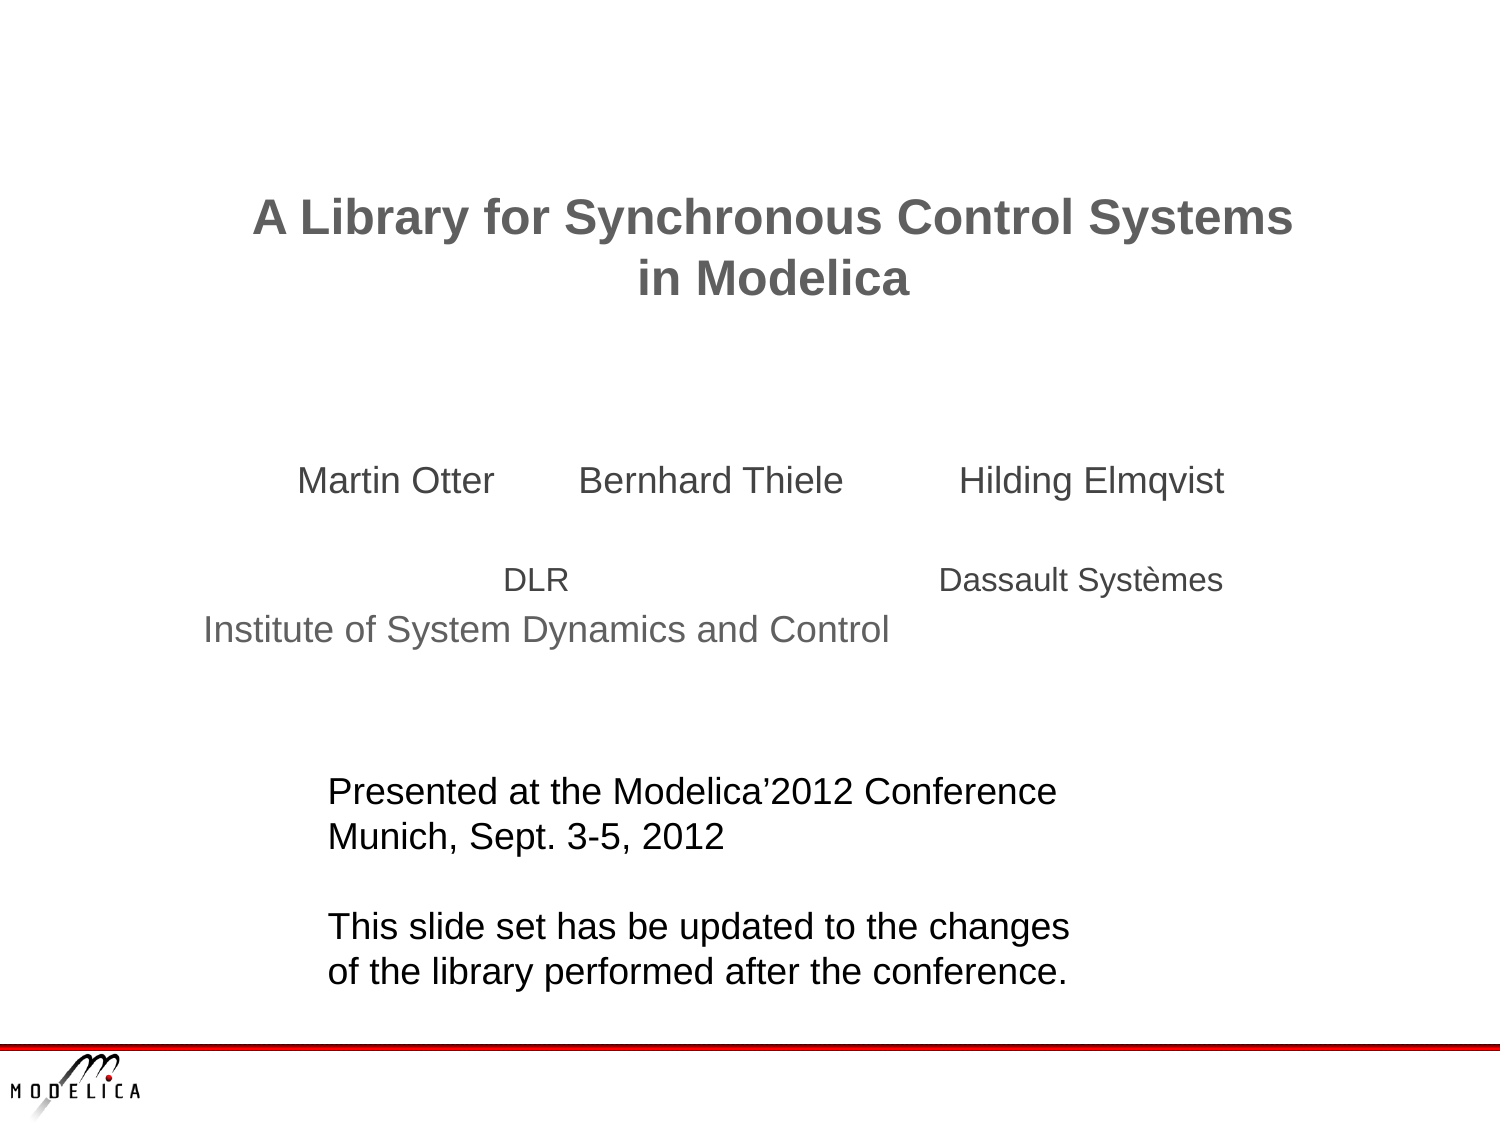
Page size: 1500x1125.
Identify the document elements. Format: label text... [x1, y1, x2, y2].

text_box Presented at the Modelica’2012 Conference Munich, Sept. 3-5, 2012 This slide set has be updated to the changes of the library performed after the conference. [312, 759, 1105, 1000]
picture [0, 1044, 1500, 1125]
subtitle Martin Otter Bernhard Thiele Hilding Elmqvist DLR Dassault Systèmes [123, 455, 1400, 681]
title A Library for Synchronous Control Systems in Modelica [135, 184, 1411, 373]
text_box Institute of System Dynamics and Control [188, 597, 916, 658]
